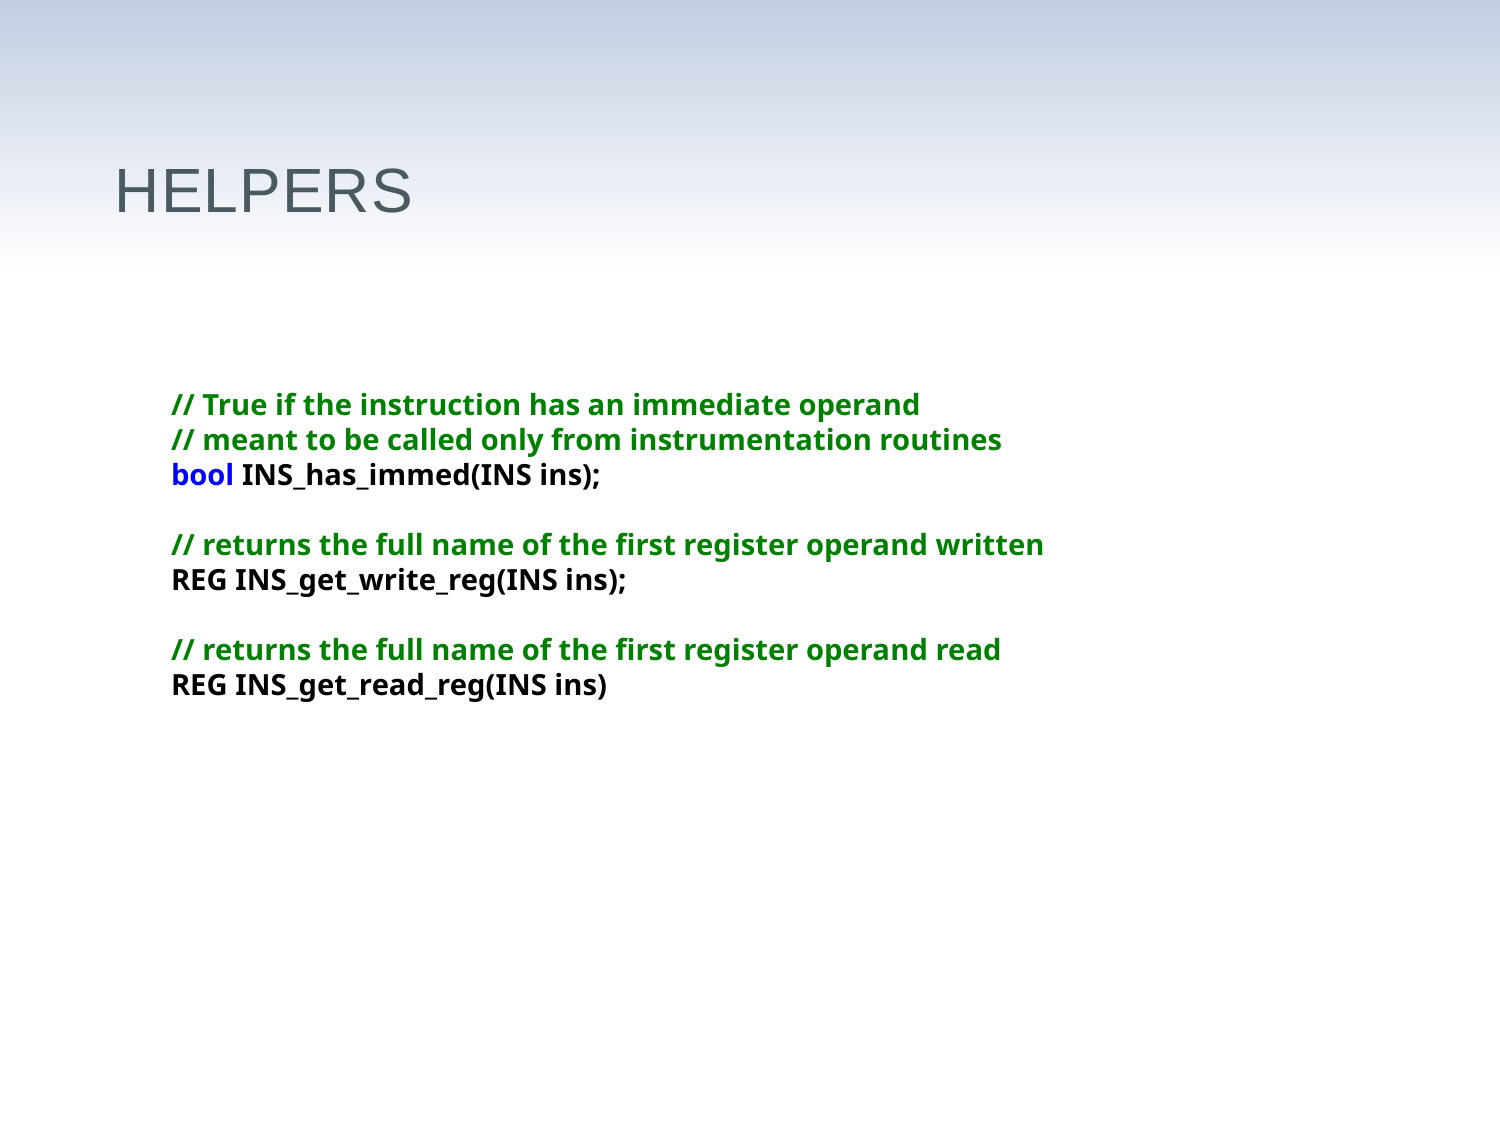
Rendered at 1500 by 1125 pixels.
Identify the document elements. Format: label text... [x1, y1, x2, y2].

text_box // True if the instruction has an immediate operand // meant to be called only from instrumentation routines bool INS_has_immed(INS ins); // returns the full name of the first register operand written REG INS_get_write_reg(INS ins); // returns the full name of the first register operand read REG INS_get_read_reg(INS ins) [156, 379, 1295, 744]
title Helpers [99, 45, 1400, 233]
